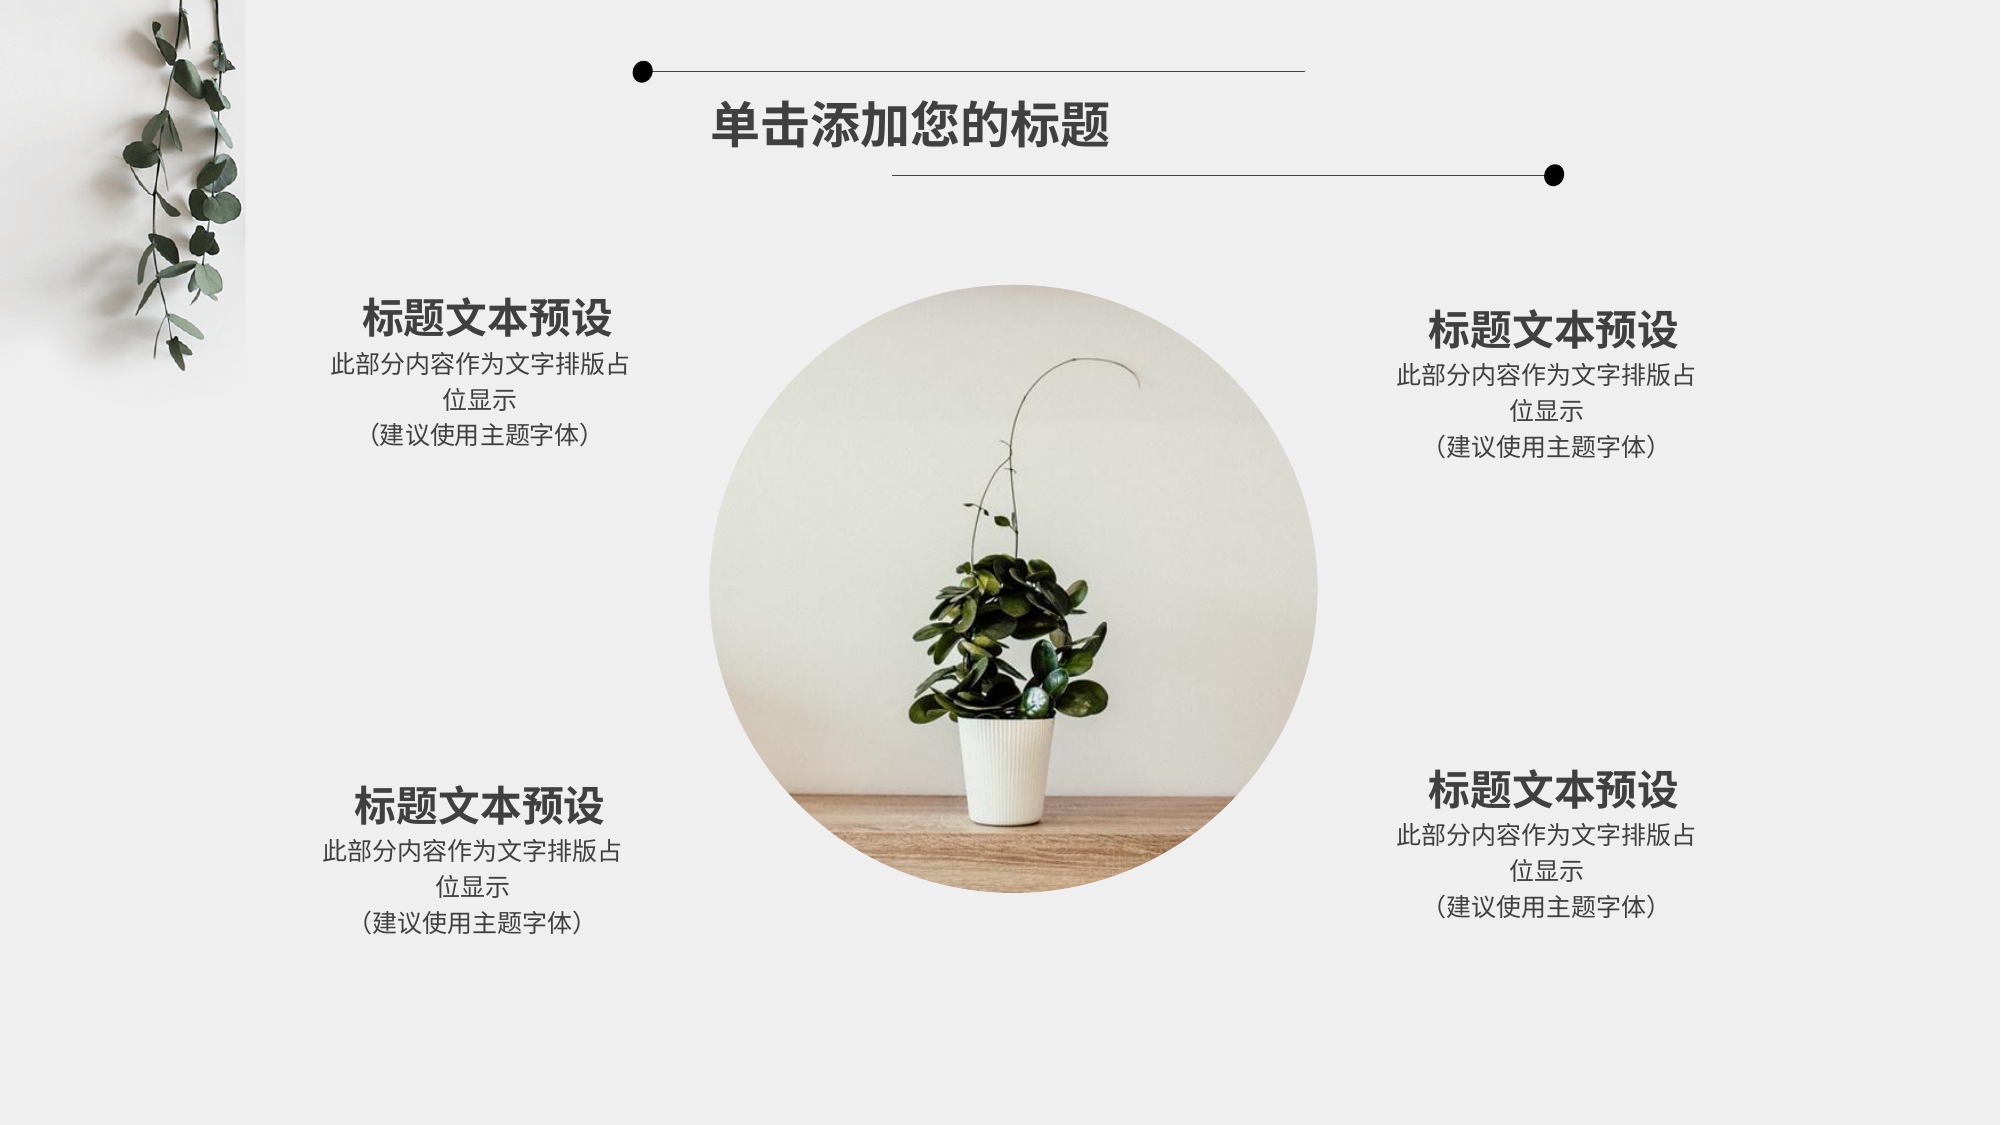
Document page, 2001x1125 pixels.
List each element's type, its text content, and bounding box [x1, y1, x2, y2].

picture [0, 0, 246, 422]
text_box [325, 273, 651, 391]
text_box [1391, 744, 1717, 862]
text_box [1391, 284, 1717, 402]
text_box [317, 760, 643, 878]
text_box 单击添加您的标题 [695, 85, 1348, 161]
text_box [632, 60, 1305, 83]
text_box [891, 164, 1564, 187]
picture [709, 284, 1318, 893]
